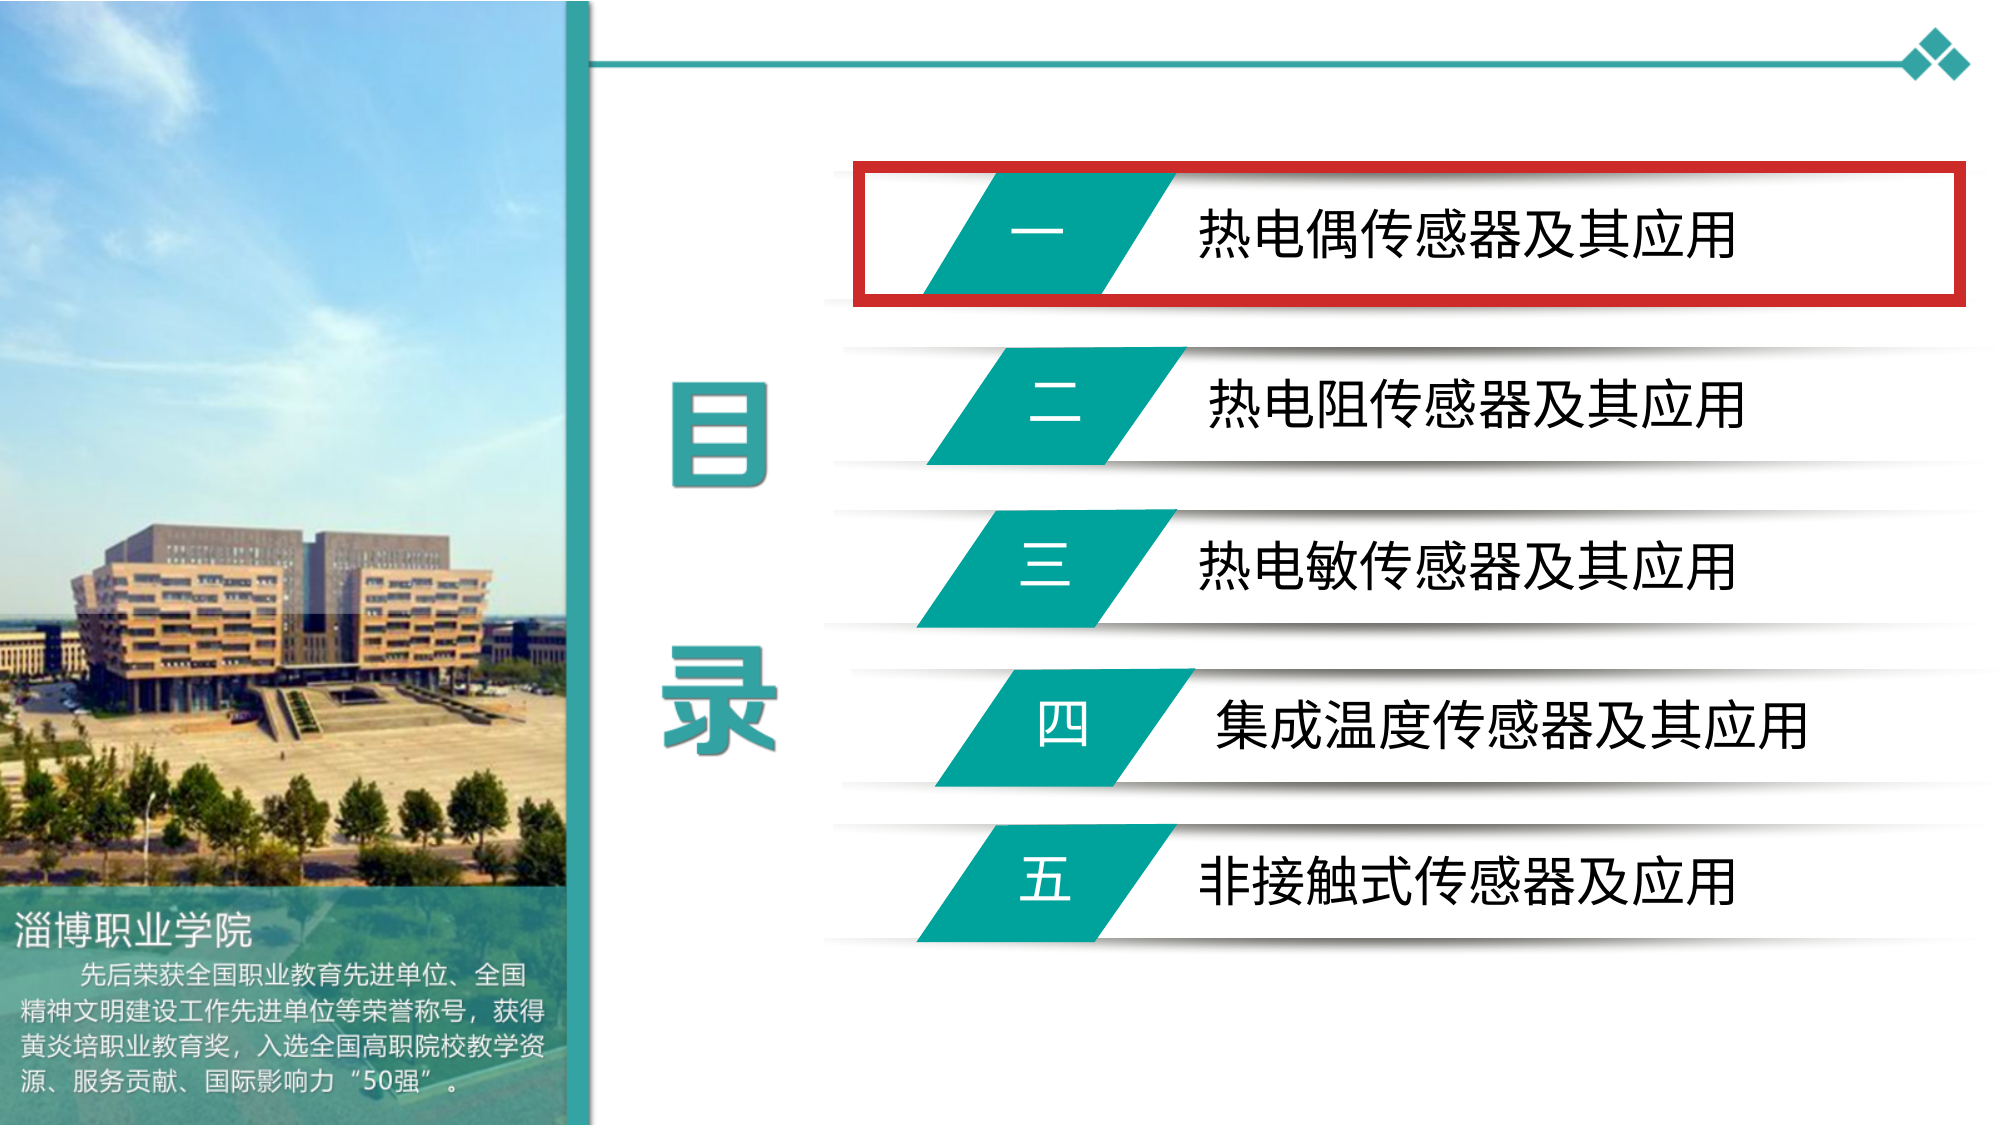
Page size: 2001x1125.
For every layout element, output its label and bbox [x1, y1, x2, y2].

text_box [823, 509, 1986, 642]
text_box [823, 823, 1986, 956]
text_box [841, 668, 2000, 801]
text_box [824, 170, 1987, 320]
picture [0, 1, 1999, 1125]
text_box [833, 346, 1996, 479]
